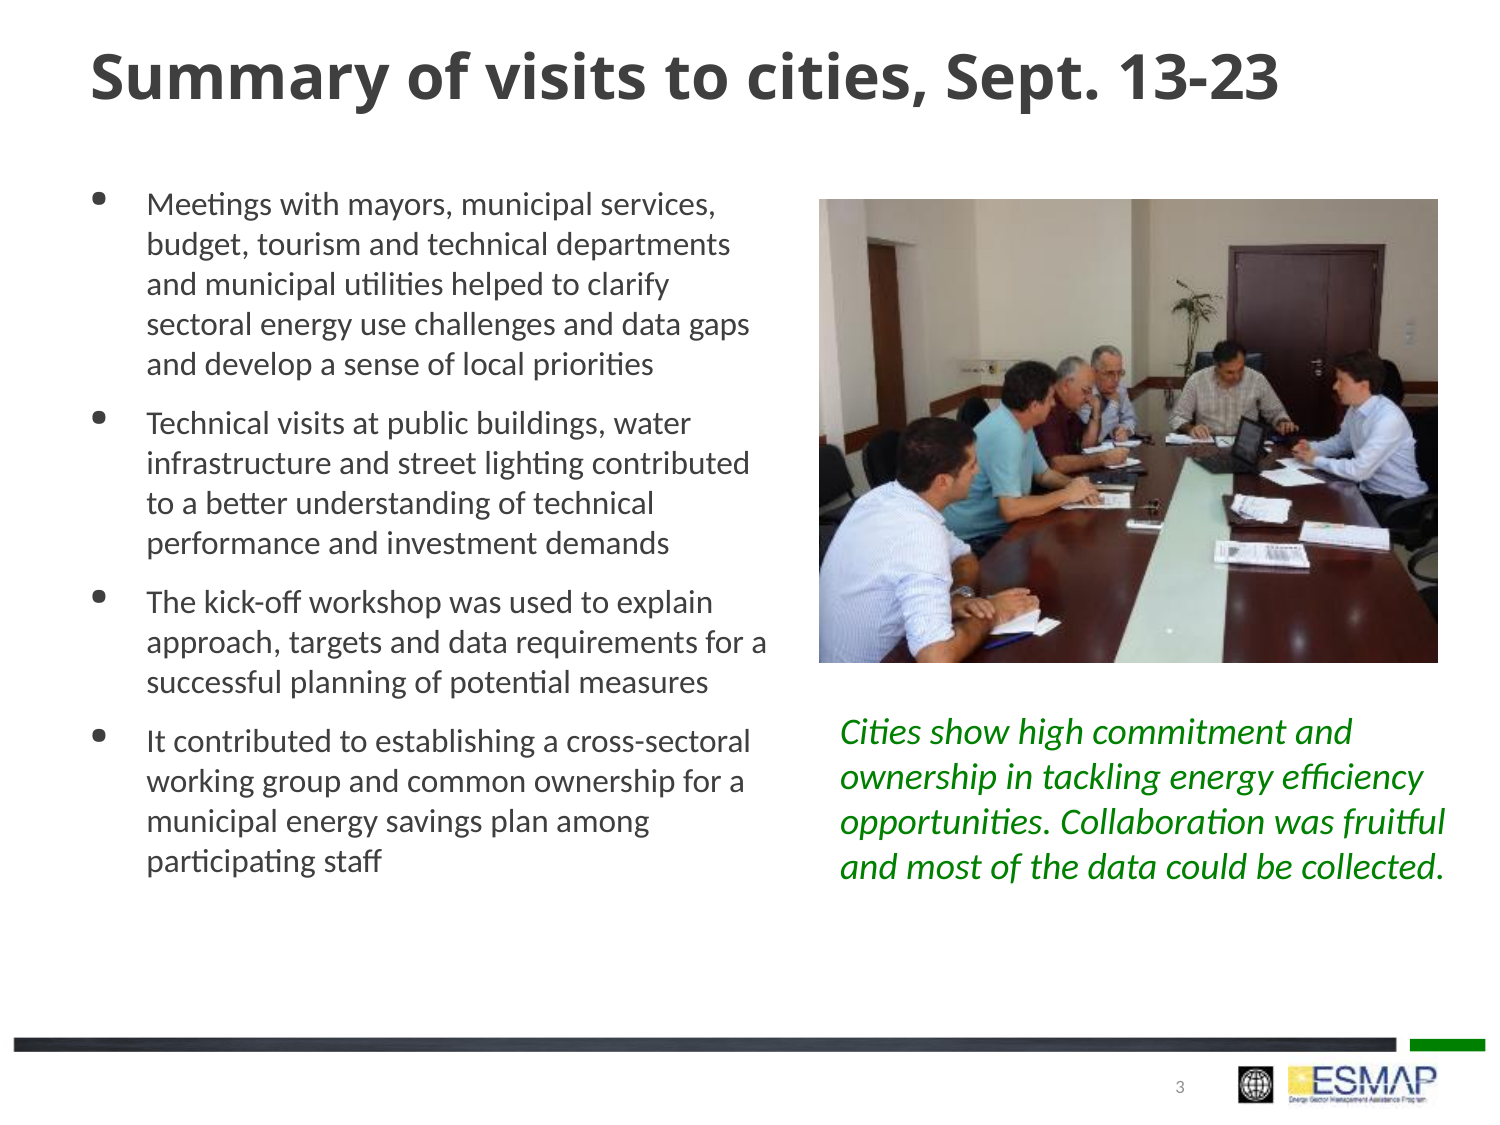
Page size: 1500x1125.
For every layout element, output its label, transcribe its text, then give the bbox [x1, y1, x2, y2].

picture [1237, 1065, 1275, 1105]
list Cities show high commitment and ownership in tackling energy efficiency opportunities. Collaboration was fruitful and most of the data could be collected. [825, 637, 1475, 950]
list Meetings with mayors, municipal services, budget, tourism and technical departments and municipal utilities helped to clarify sectoral energy use challenges and data gaps and develop a sense of local priorities Technical visits at public buildings, water infrastructure and street lighting contributed to a better understanding of technical performance and investment demands The kick-off workshop was used to explain approach, targets and data requirements for a successful planning of potential measures It contributed to establishing a cross-sectoral working group and common ownership for a municipal energy savings plan among participating staff [75, 174, 788, 900]
picture [819, 198, 1438, 663]
title Summary of visits to cities, Sept. 13-23 [75, 37, 1425, 113]
slide_number 3 [1050, 1069, 1200, 1103]
picture [6, 1038, 1463, 1109]
